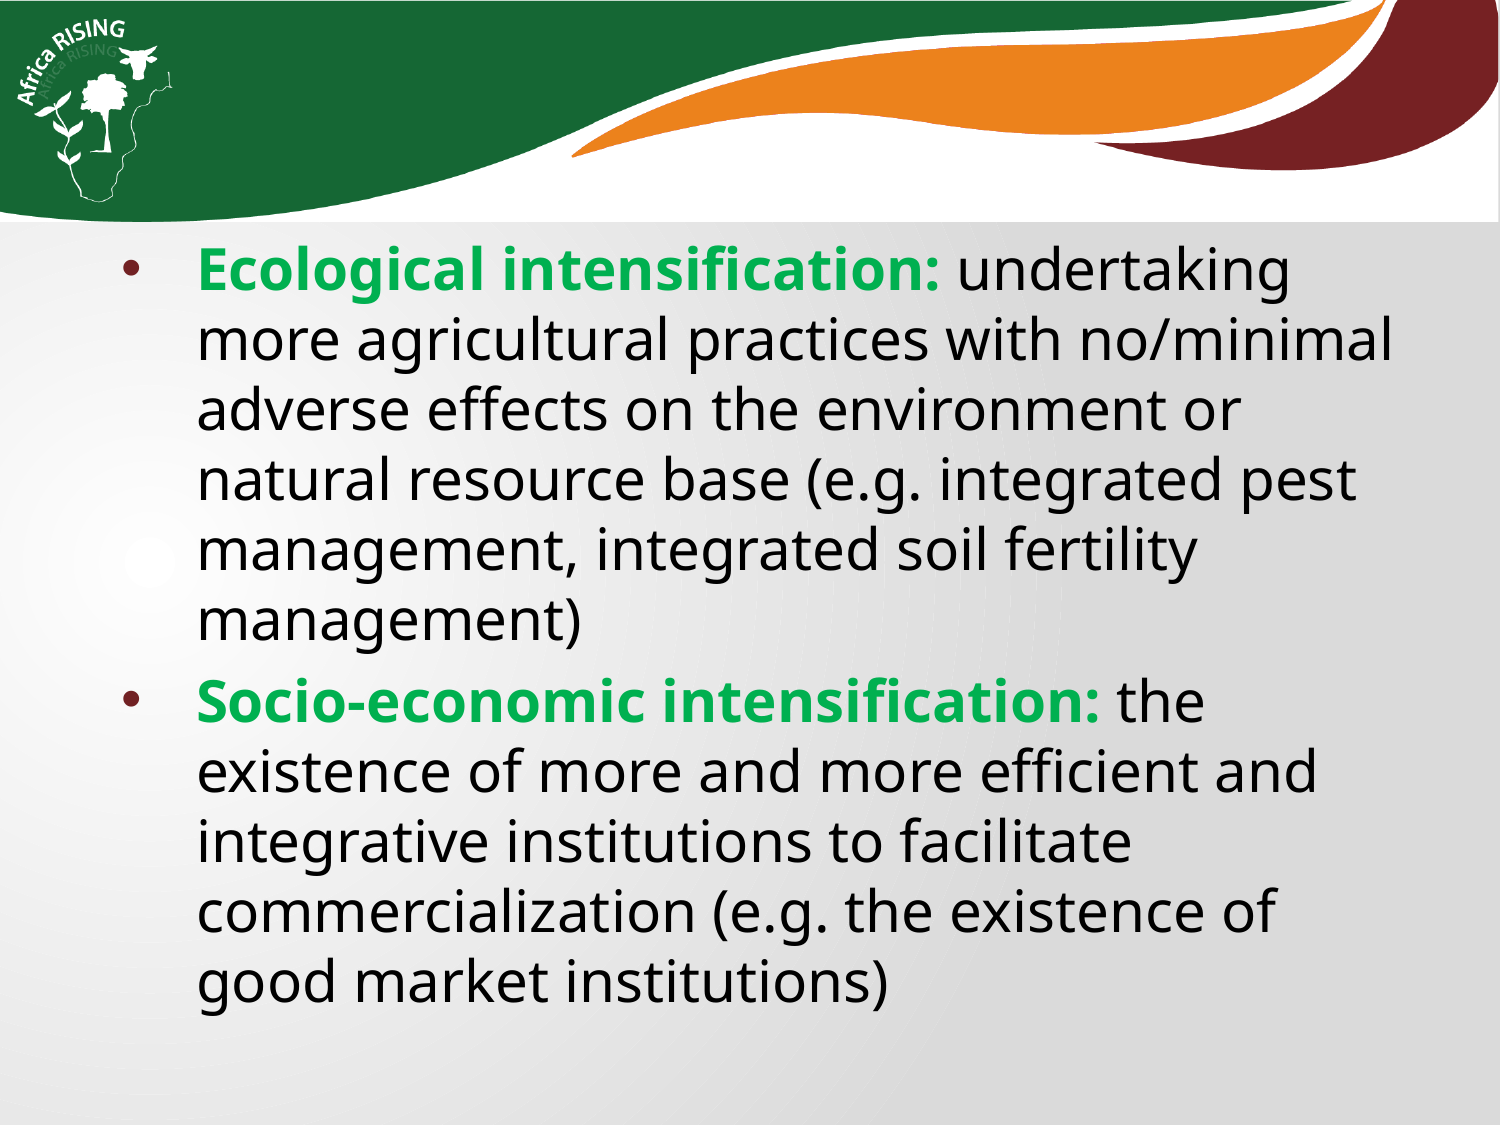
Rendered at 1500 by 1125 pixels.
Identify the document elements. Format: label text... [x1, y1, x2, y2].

picture [0, 0, 1499, 222]
list Ecological intensification: undertaking more agricultural practices with no/minimal adverse effects on the environment or natural resource base (e.g. integrated pest management, integrated soil fertility management) Socio-economic intensification: the existence of more and more efficient and integrative institutions to facilitate commercialization (e.g. the existence of good market institutions) [87, 224, 1425, 1075]
